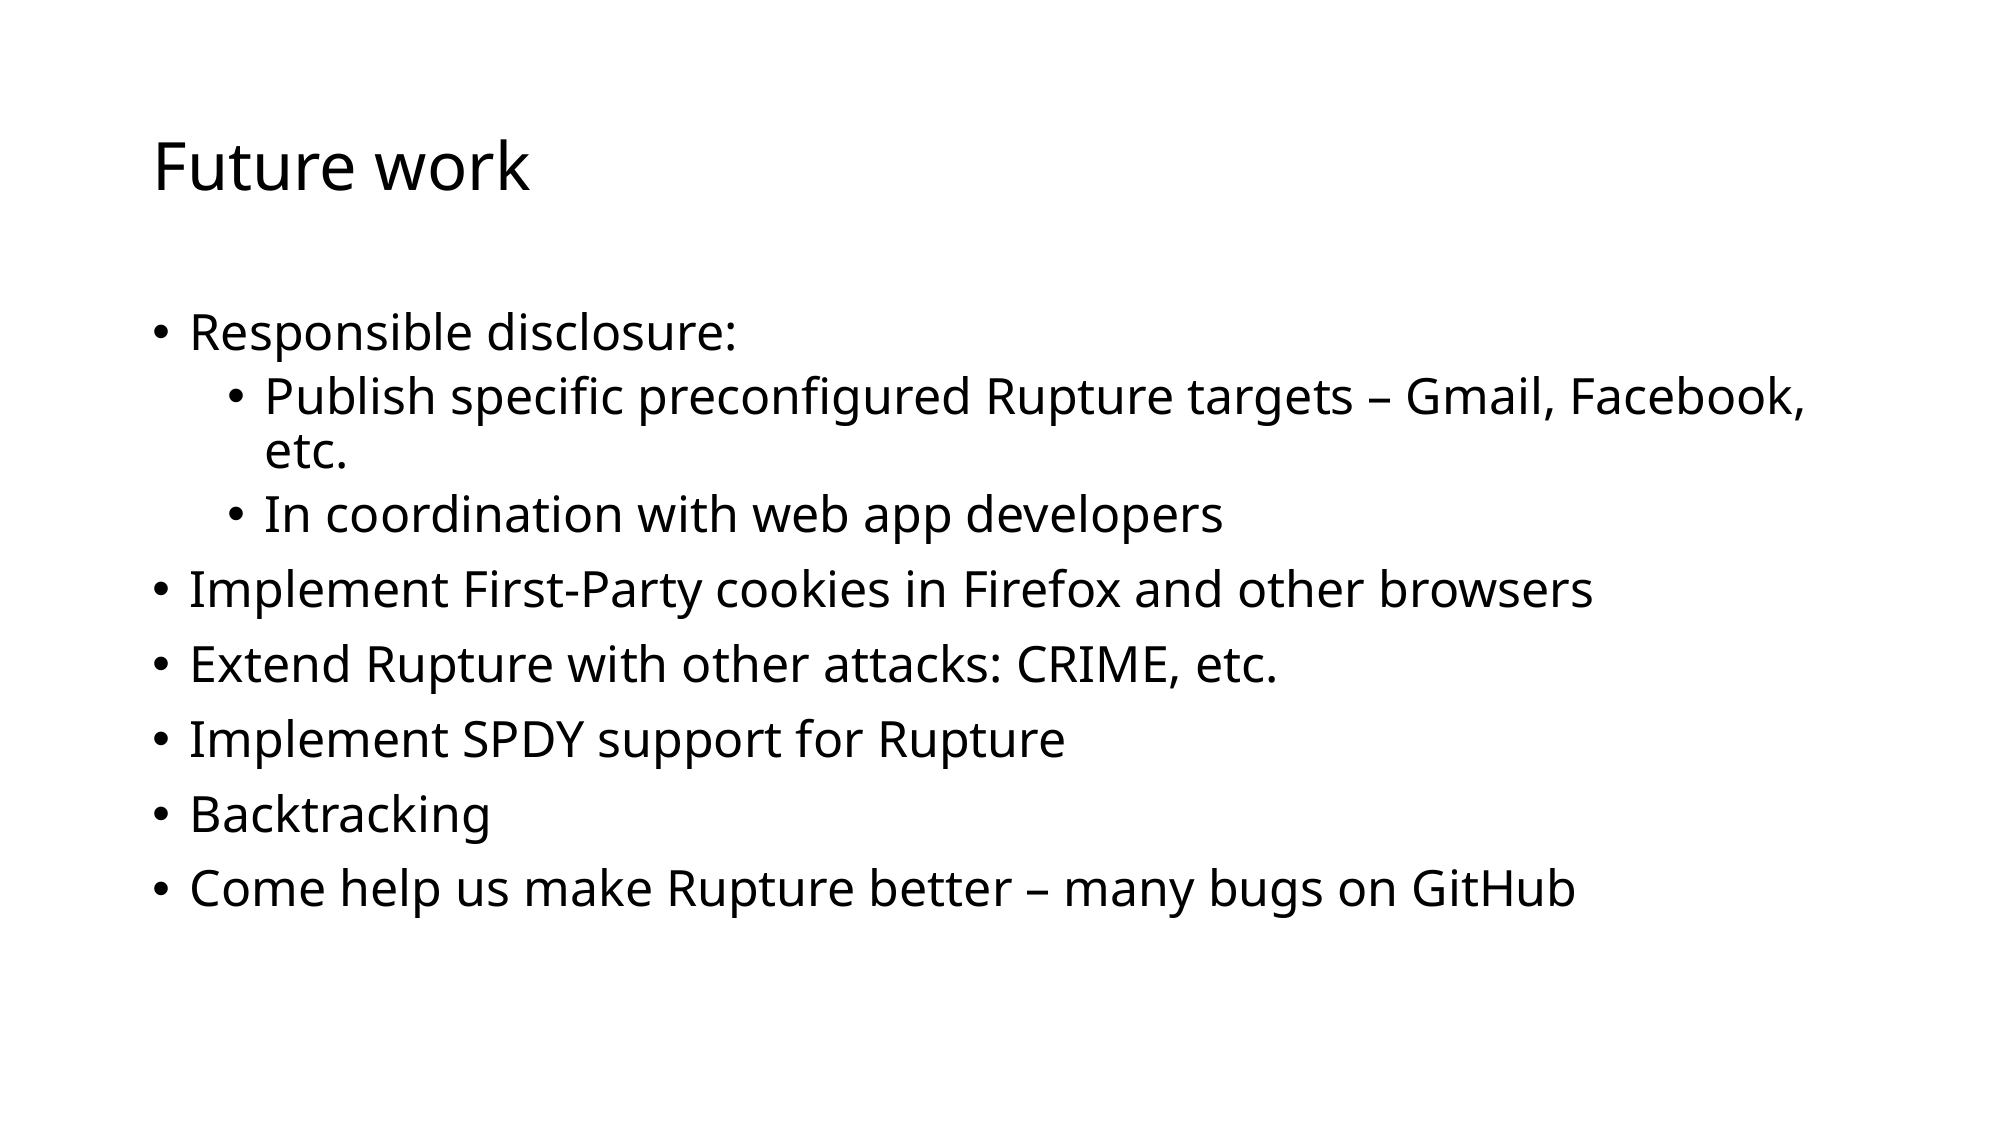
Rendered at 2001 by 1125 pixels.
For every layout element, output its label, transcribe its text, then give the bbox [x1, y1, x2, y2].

title Future work [137, 59, 1863, 278]
list Responsible disclosure: Publish specific preconfigured Rupture targets – Gmail, Facebook, etc. In coordination with web app developers Implement First-Party cookies in Firefox and other browsers Extend Rupture with other attacks: CRIME, etc. Implement SPDY support for Rupture Backtracking Come help us make Rupture better – many bugs on GitHub [137, 299, 1863, 1037]
